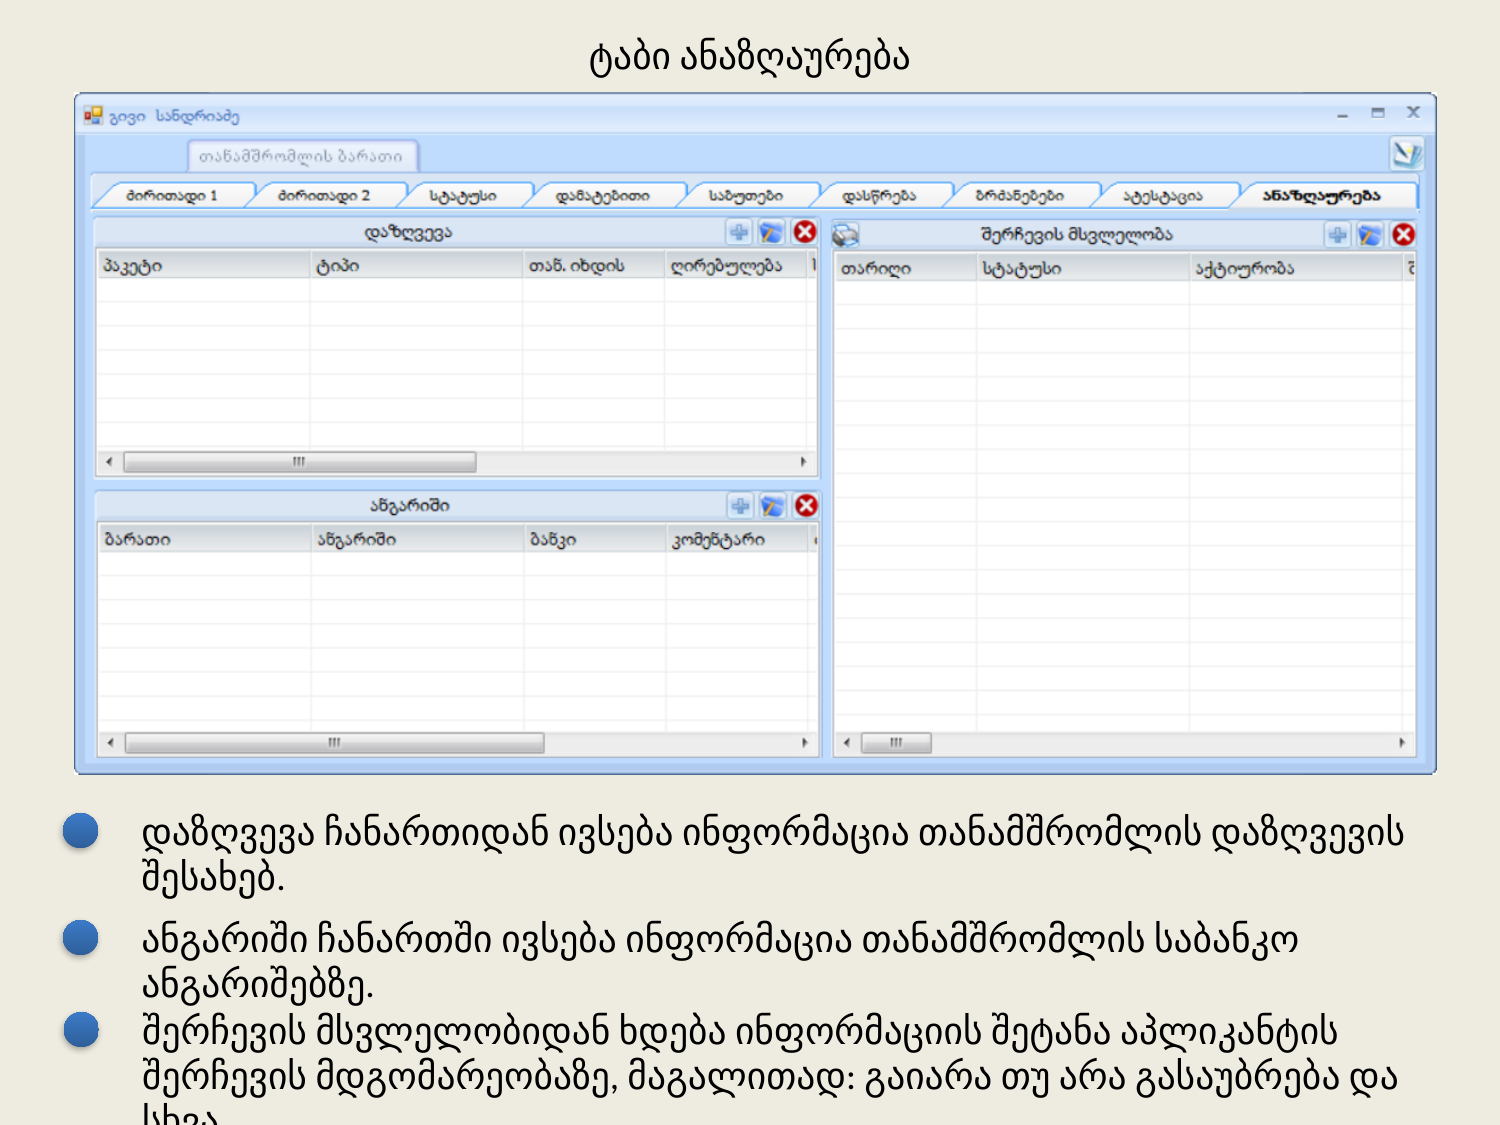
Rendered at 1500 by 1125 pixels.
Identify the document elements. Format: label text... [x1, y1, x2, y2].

text_box დაზღვევა ჩანართიდან ივსება ინფორმაცია თანამშრომლის დაზღვევის შესახებ. [126, 800, 1463, 906]
text_box [62, 813, 99, 849]
text_box ანგარიში ჩანართში ივსება ინფორმაცია თანამშრომლის საბანკო ანგარიშებზე. [126, 907, 1488, 1013]
text_box შერჩევის მსვლელობიდან ხდება ინფორმაციის შეტანა აპლიკანტის შერჩევის მდგომარეობაზე, მაგალითად: გაიარა თუ არა გასაუბრება და სხვა. [127, 999, 1476, 1125]
text_box [62, 920, 99, 956]
text_box [63, 1012, 99, 1048]
text_box ტაბი ანაზღაურება [81, 24, 1418, 85]
picture [73, 91, 1437, 776]
